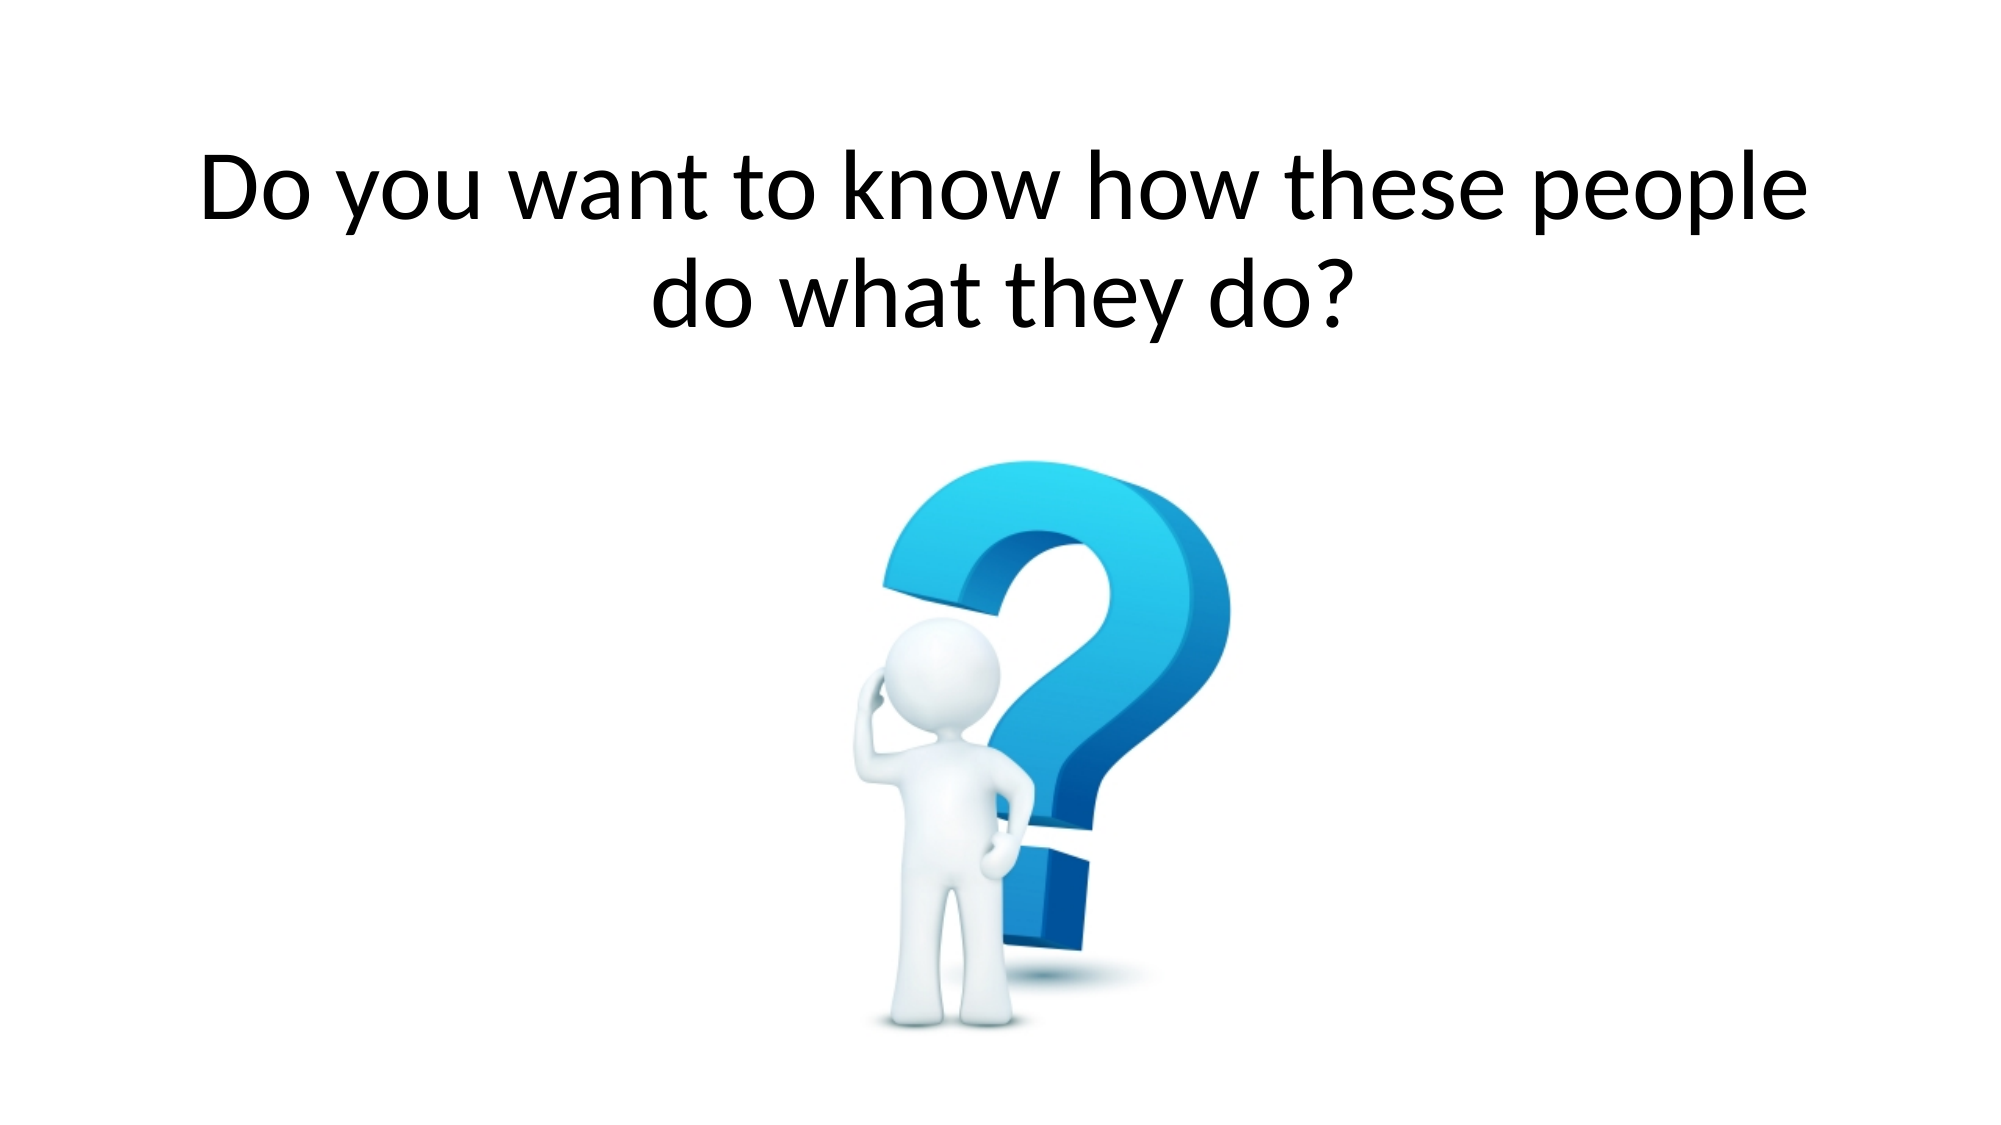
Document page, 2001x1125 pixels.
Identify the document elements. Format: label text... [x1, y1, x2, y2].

list Do you want to know how these people do what they do? [142, 125, 1868, 702]
picture [692, 436, 1318, 1062]
